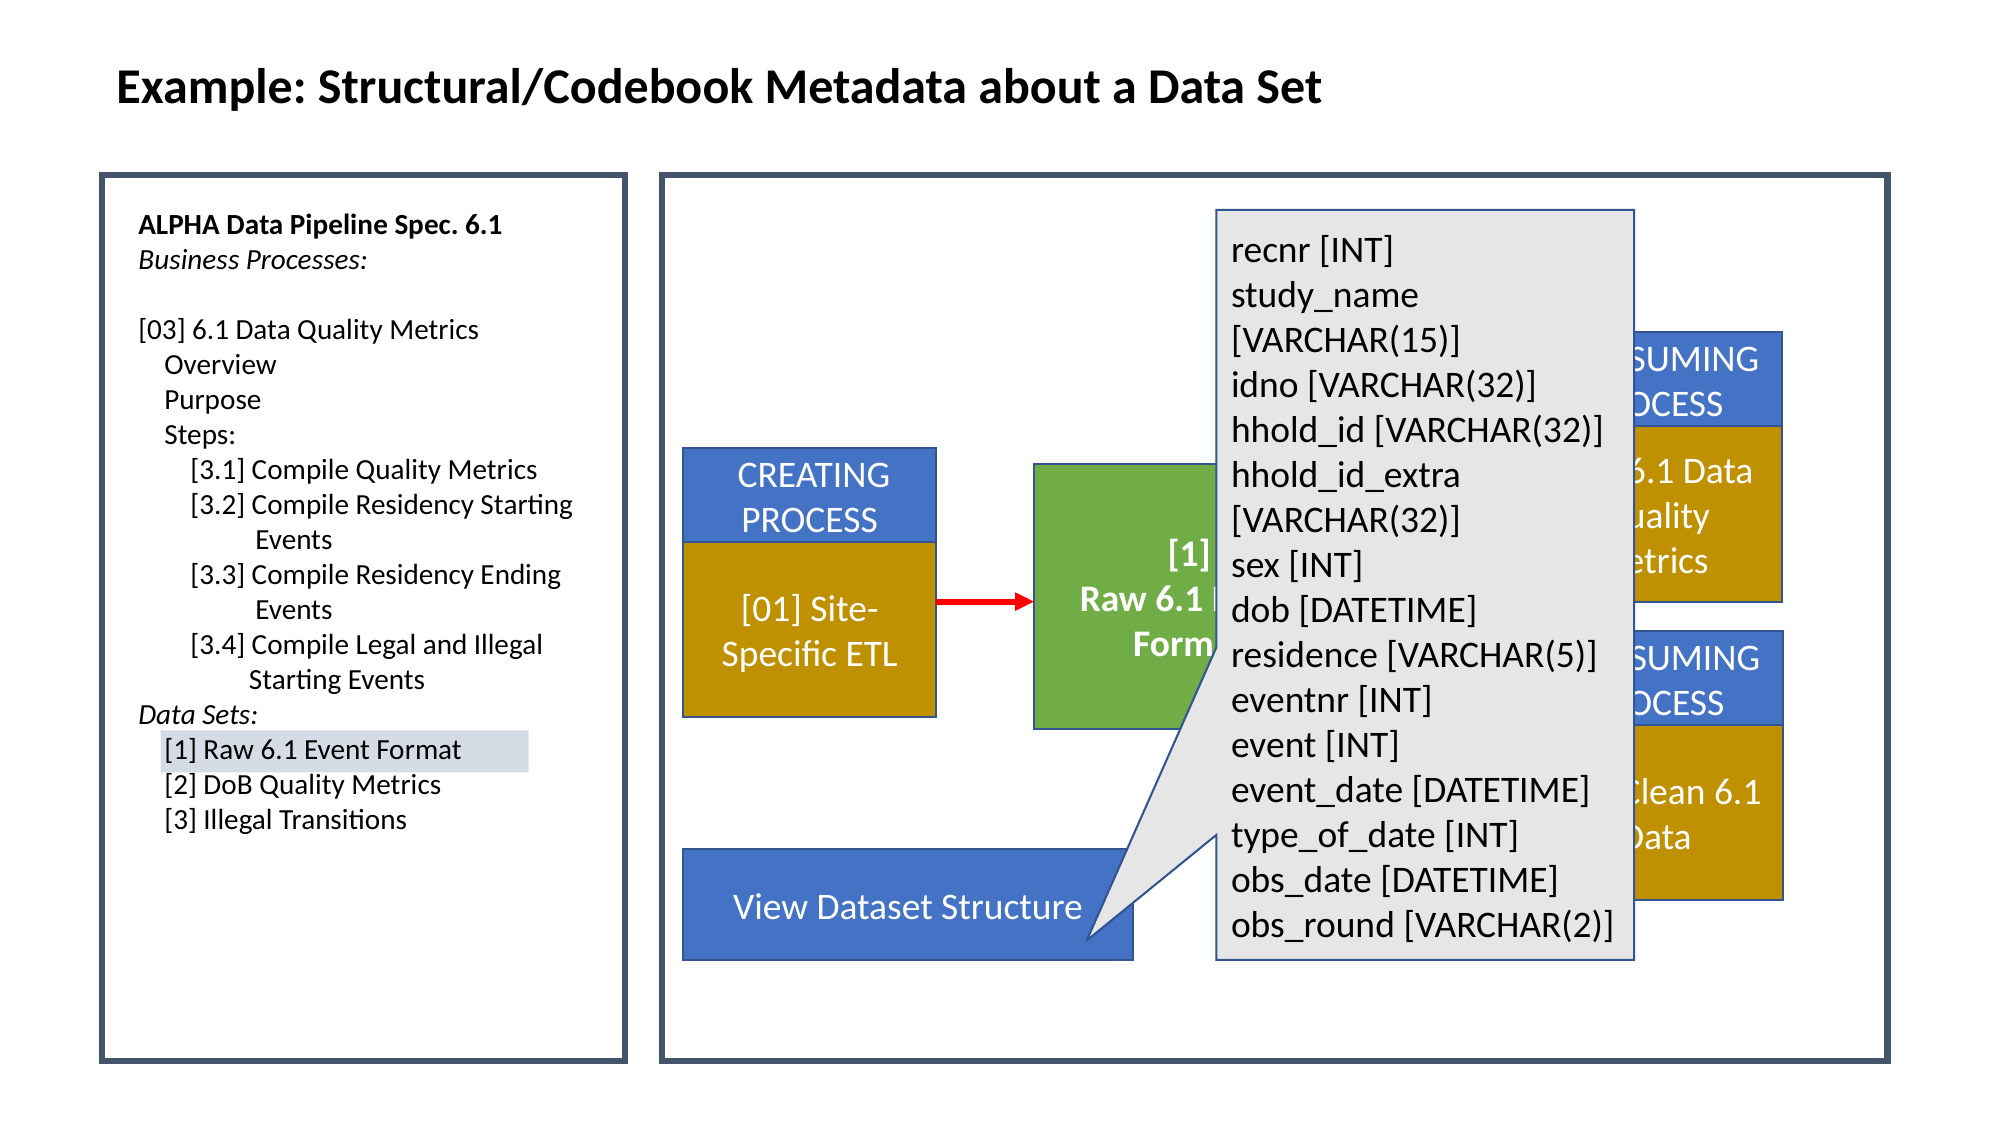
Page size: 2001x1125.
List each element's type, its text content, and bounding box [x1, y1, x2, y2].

text_box CONSUMING PROCESS [1636, 331, 1783, 427]
text_box CREATING PROCESS [682, 447, 937, 543]
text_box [1344, 596, 1526, 773]
text_box Example: Structural/Codebook Metadata about a Data Set [101, 46, 1338, 122]
text_box CONSUMING PROCESS [1636, 630, 1784, 726]
text_box [04] Clean 6.1 Data [1636, 726, 1784, 901]
text_box [661, 174, 1889, 1062]
text_box [03] 6.1 Data Quality Metrics [1636, 427, 1783, 603]
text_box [1344, 465, 1526, 596]
text_box View Dataset Structure [682, 848, 1134, 961]
text_box [01] Site-Specific ETL [682, 543, 937, 718]
text_box [101, 174, 626, 1062]
text_box ALPHA Data Pipeline Spec. 6.1 Business Processes: [03] 6.1 Data Quality Metrics Overview Purpose Steps: [3.1] Compile Quality Metrics [3.2] Compile Residency Starting Events [3.3] Compile Residency Ending Events [3.4] Compile Legal and Illegal Starting Events Data Sets: [1] Raw 6.1 Event Format [2] DoB Quality Metrics [3] Illegal Transitions [123, 198, 596, 878]
text_box [1] Raw 6.1 Event Format [1033, 463, 1215, 730]
text_box recnr [INT] study_name [VARCHAR(15)] idno [VARCHAR(32)] hhold_id [VARCHAR(32)] hhold_id_extra [VARCHAR(32)] sex [INT] dob [DATETIME] residence [VARCHAR(5)] eventnr [INT] event [INT] event_date [DATETIME] type_of_date [INT] obs_date [DATETIME] obs_round [VARCHAR(2)] [1085, 208, 1636, 961]
